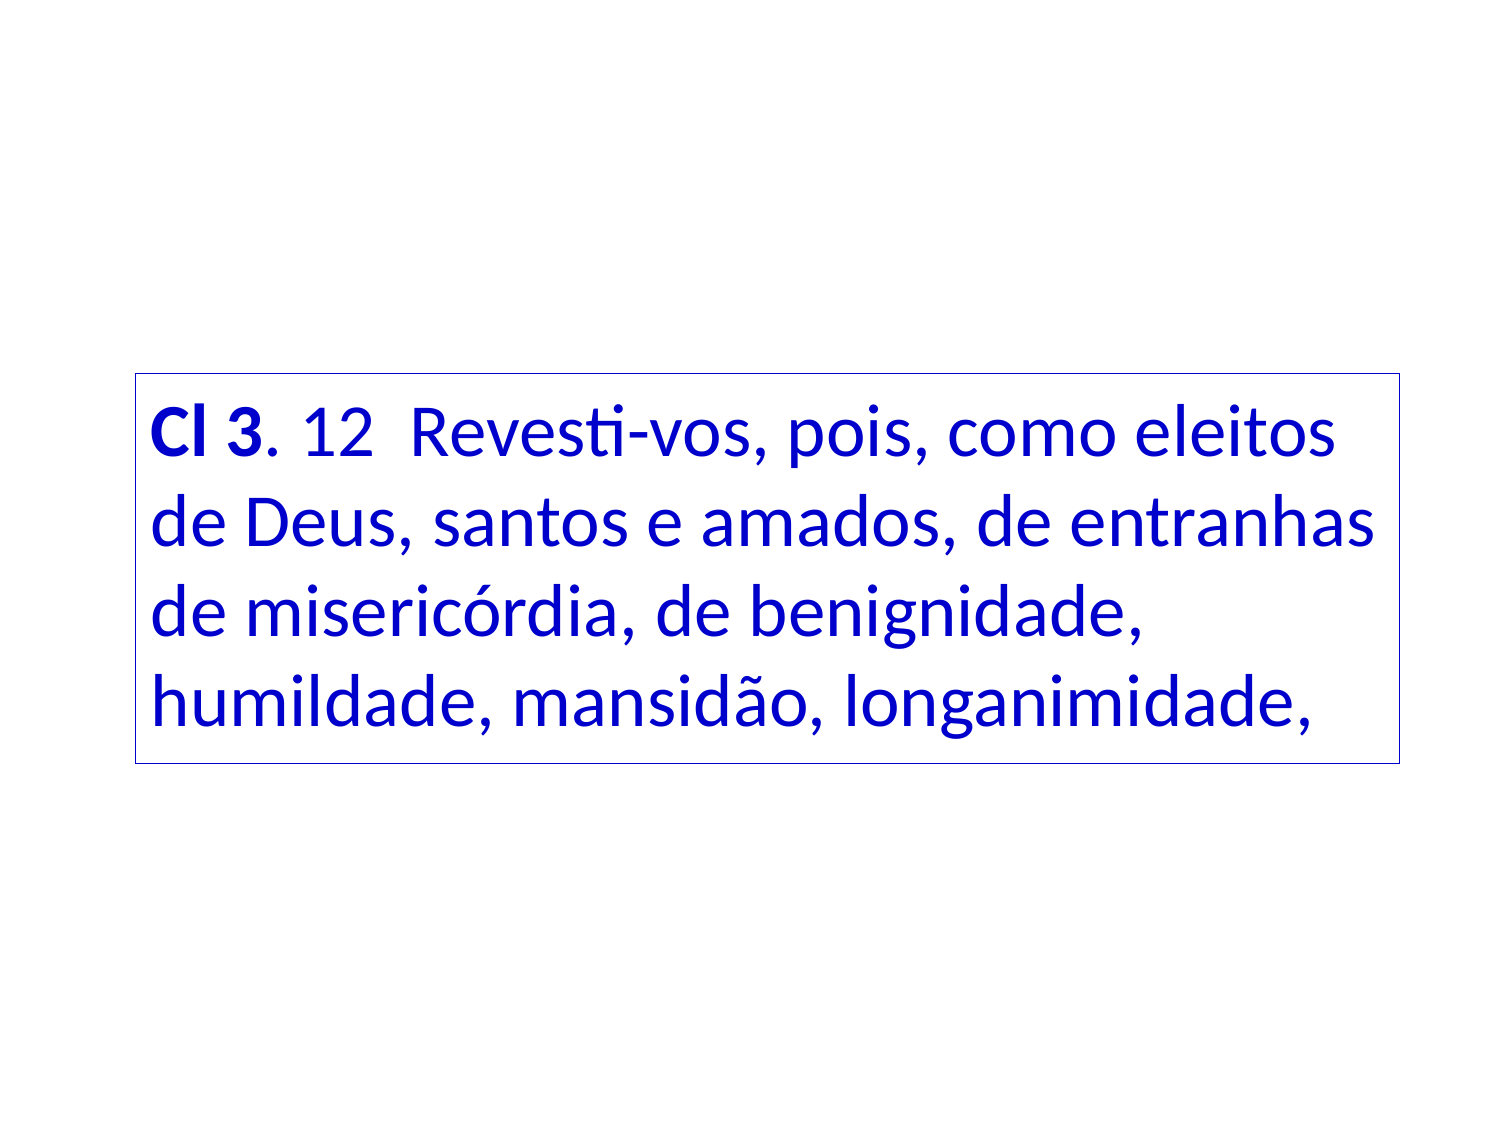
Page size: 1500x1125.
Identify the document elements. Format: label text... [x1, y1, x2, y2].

list Cl 3. 12 Revesti-vos, pois, como eleitos de Deus, santos e amados, de entranhas de misericórdia, de benignidade, humildade, mansidão, longanimidade, [135, 373, 1400, 764]
